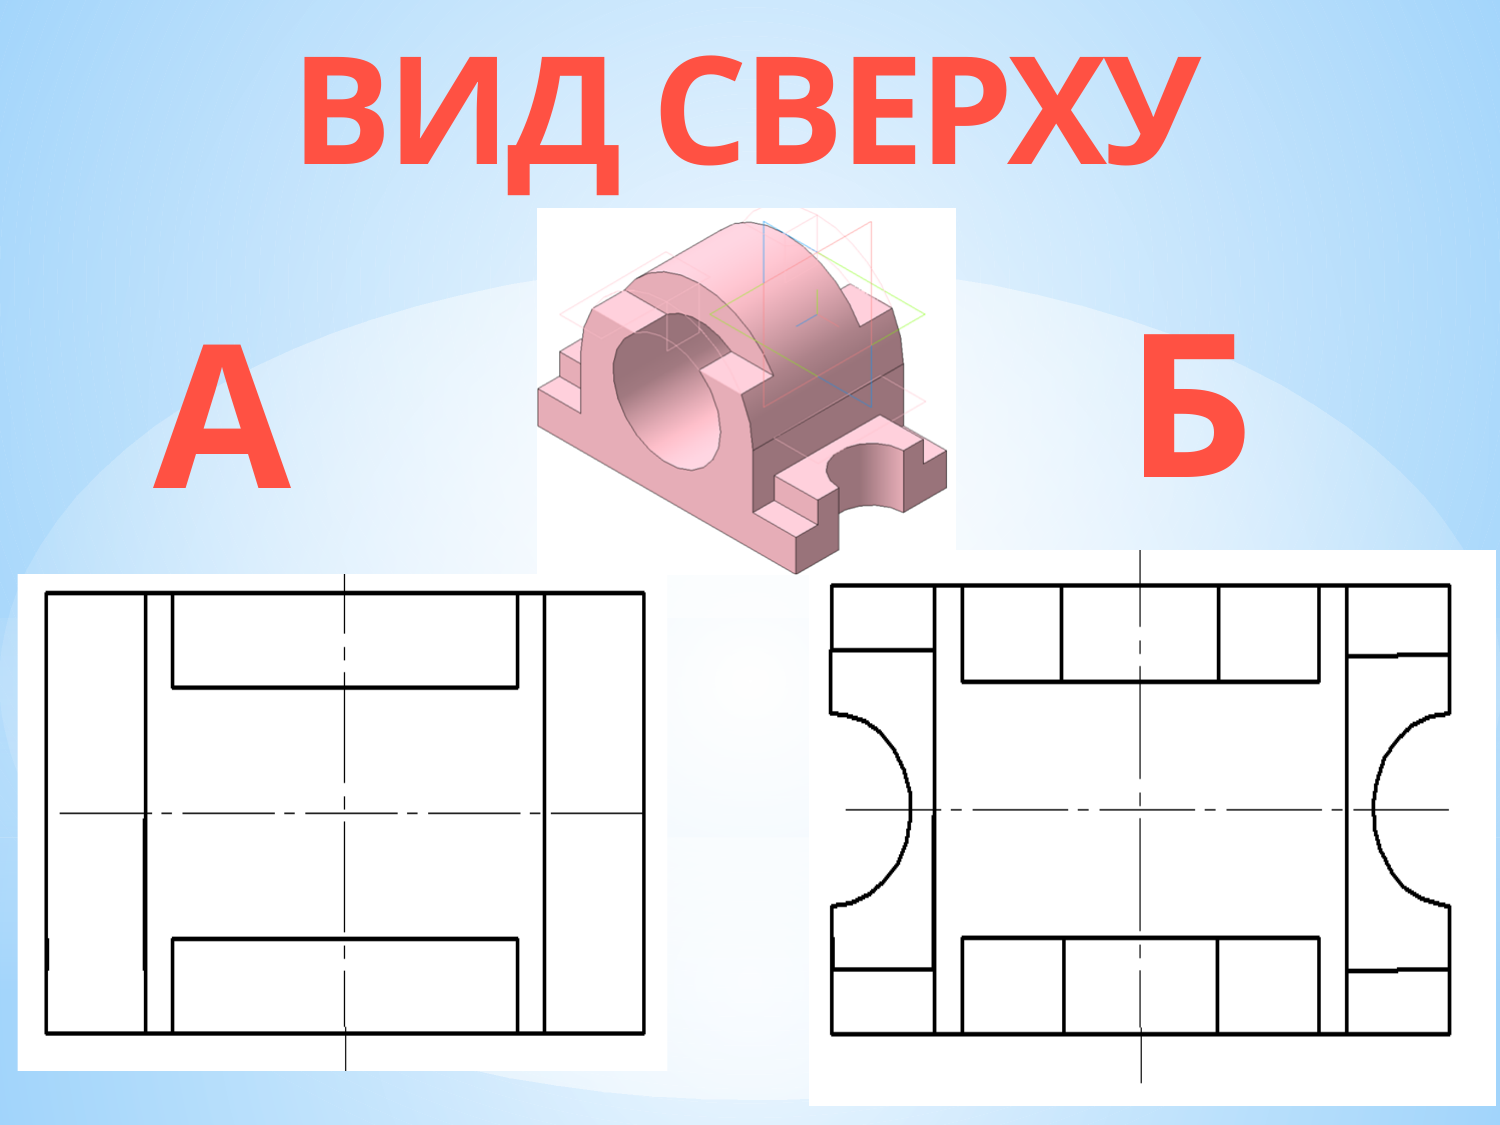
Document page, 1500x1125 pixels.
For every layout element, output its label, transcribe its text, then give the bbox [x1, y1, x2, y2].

picture [17, 207, 957, 1071]
text_box Б [1111, 269, 1270, 525]
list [808, 550, 1497, 1107]
text_box ВИД СВЕРХУ [276, 7, 1218, 203]
text_box А [139, 281, 307, 537]
